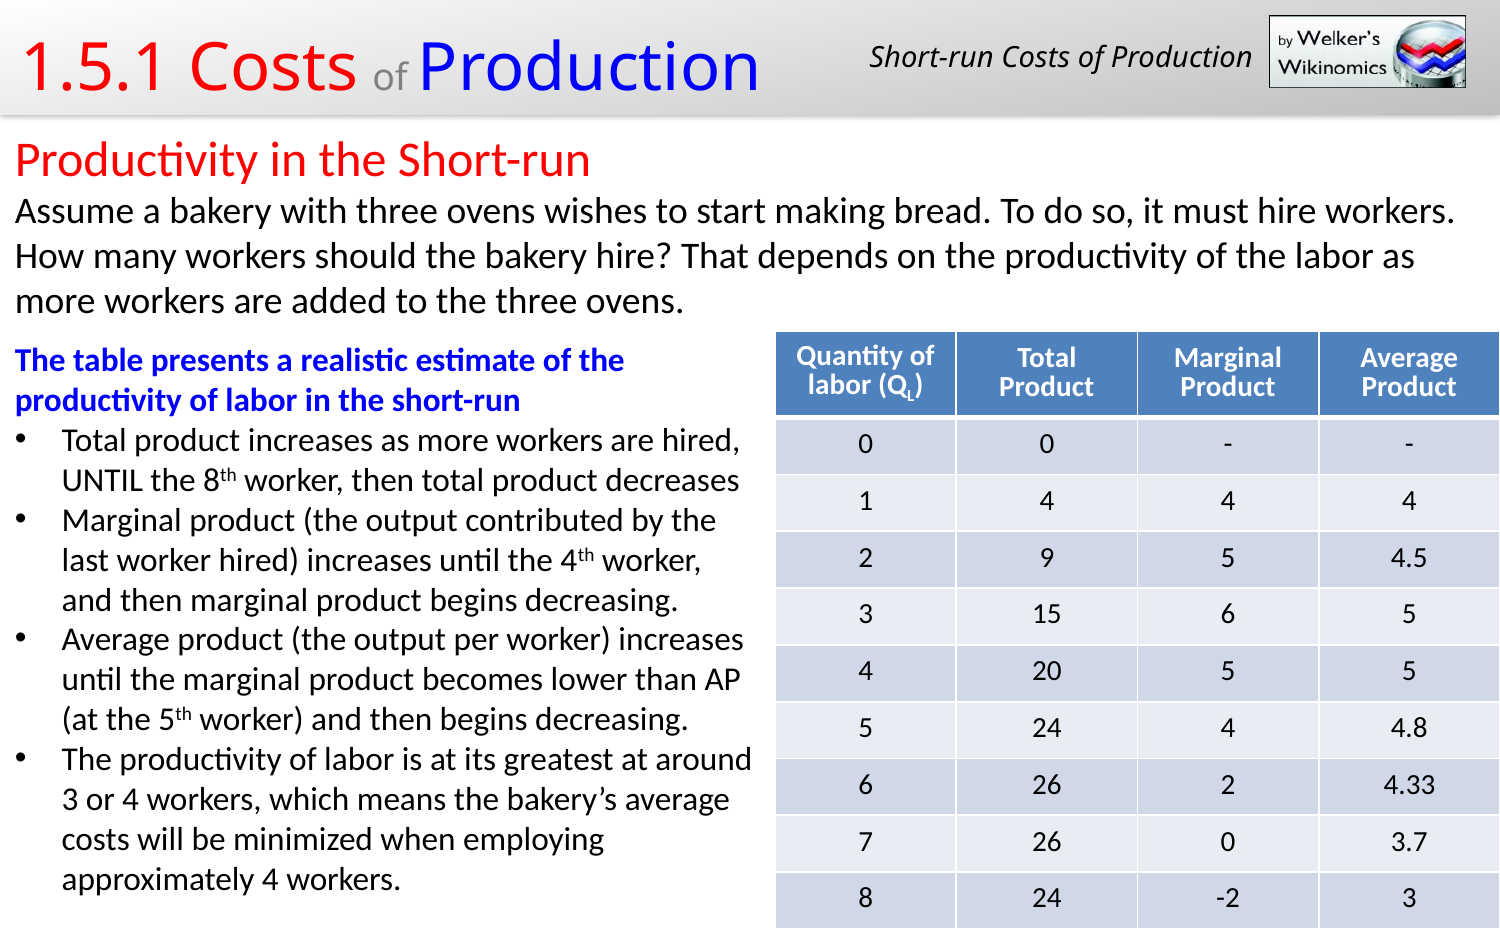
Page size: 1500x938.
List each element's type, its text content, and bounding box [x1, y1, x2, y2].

table_cell 0 [776, 420, 955, 474]
table_header Total Product [957, 332, 1137, 415]
table_cell 0 [1138, 816, 1318, 871]
table_cell 4 [776, 646, 955, 701]
table_cell 4 [1138, 703, 1318, 758]
table_cell 3 [776, 589, 955, 644]
table_cell 4.5 [1320, 532, 1499, 587]
table_cell 5 [1320, 646, 1499, 701]
table_cell 3.7 [1320, 816, 1499, 871]
text_box Productivity in the Short-run Assume a bakery with three ovens wishes to start making bread. To do so, it must hire workers. How many workers should the bakery hire? That depends on the productivity of the labor as more workers are added to the three ovens. [0, 123, 1500, 329]
table_cell 9 [957, 532, 1137, 587]
table_cell 26 [957, 816, 1137, 871]
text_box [0, 0, 1500, 115]
table_cell 4 [1320, 475, 1499, 530]
table_cell 4.8 [1320, 703, 1499, 758]
table_cell - [1138, 420, 1318, 474]
table_cell 6 [1138, 589, 1318, 644]
table_cell 1 [776, 475, 955, 530]
table_header Average Product [1320, 332, 1499, 415]
table_cell 5 [1320, 589, 1499, 644]
table_cell 4 [1138, 475, 1318, 530]
table_cell 15 [957, 589, 1137, 644]
table_cell 4.33 [1320, 759, 1499, 814]
table_header Quantity of labor (QL) [776, 332, 955, 415]
table_cell 2 [776, 532, 955, 587]
table_cell 2 [1138, 759, 1318, 814]
table_cell 6 [776, 759, 955, 814]
text_box The table presents a realistic estimate of the productivity of labor in the short-run Total product increases as more workers are hired, UNTIL the 8th worker, then total product decreases Marginal product (the output contributed by the last worker hired) increases until the 4th worker, and then marginal product begins decreasing. Average product (the output per worker) increases until the marginal product becomes lower than AP (at the 5th worker) and then begins decreasing. The productivity of labor is at its greatest at around 3 or 4 workers, which means the bakery’s average costs will be minimized when employing approximately 4 workers. [0, 330, 775, 905]
table_cell 20 [957, 646, 1137, 701]
table_cell 3 [1320, 873, 1499, 928]
table_cell 5 [1138, 646, 1318, 701]
table_cell 26 [957, 759, 1137, 814]
table_cell - [1320, 420, 1499, 474]
table_header Marginal Product [1138, 332, 1318, 415]
table_cell 24 [957, 703, 1137, 758]
table_cell 0 [957, 420, 1137, 474]
table_cell 4 [957, 475, 1137, 530]
table_cell 8 [776, 873, 955, 928]
table_cell 5 [1138, 532, 1318, 587]
table_cell 7 [776, 816, 955, 871]
table_cell 24 [957, 873, 1137, 928]
table_cell -2 [1138, 873, 1318, 928]
table_cell 5 [776, 703, 955, 758]
